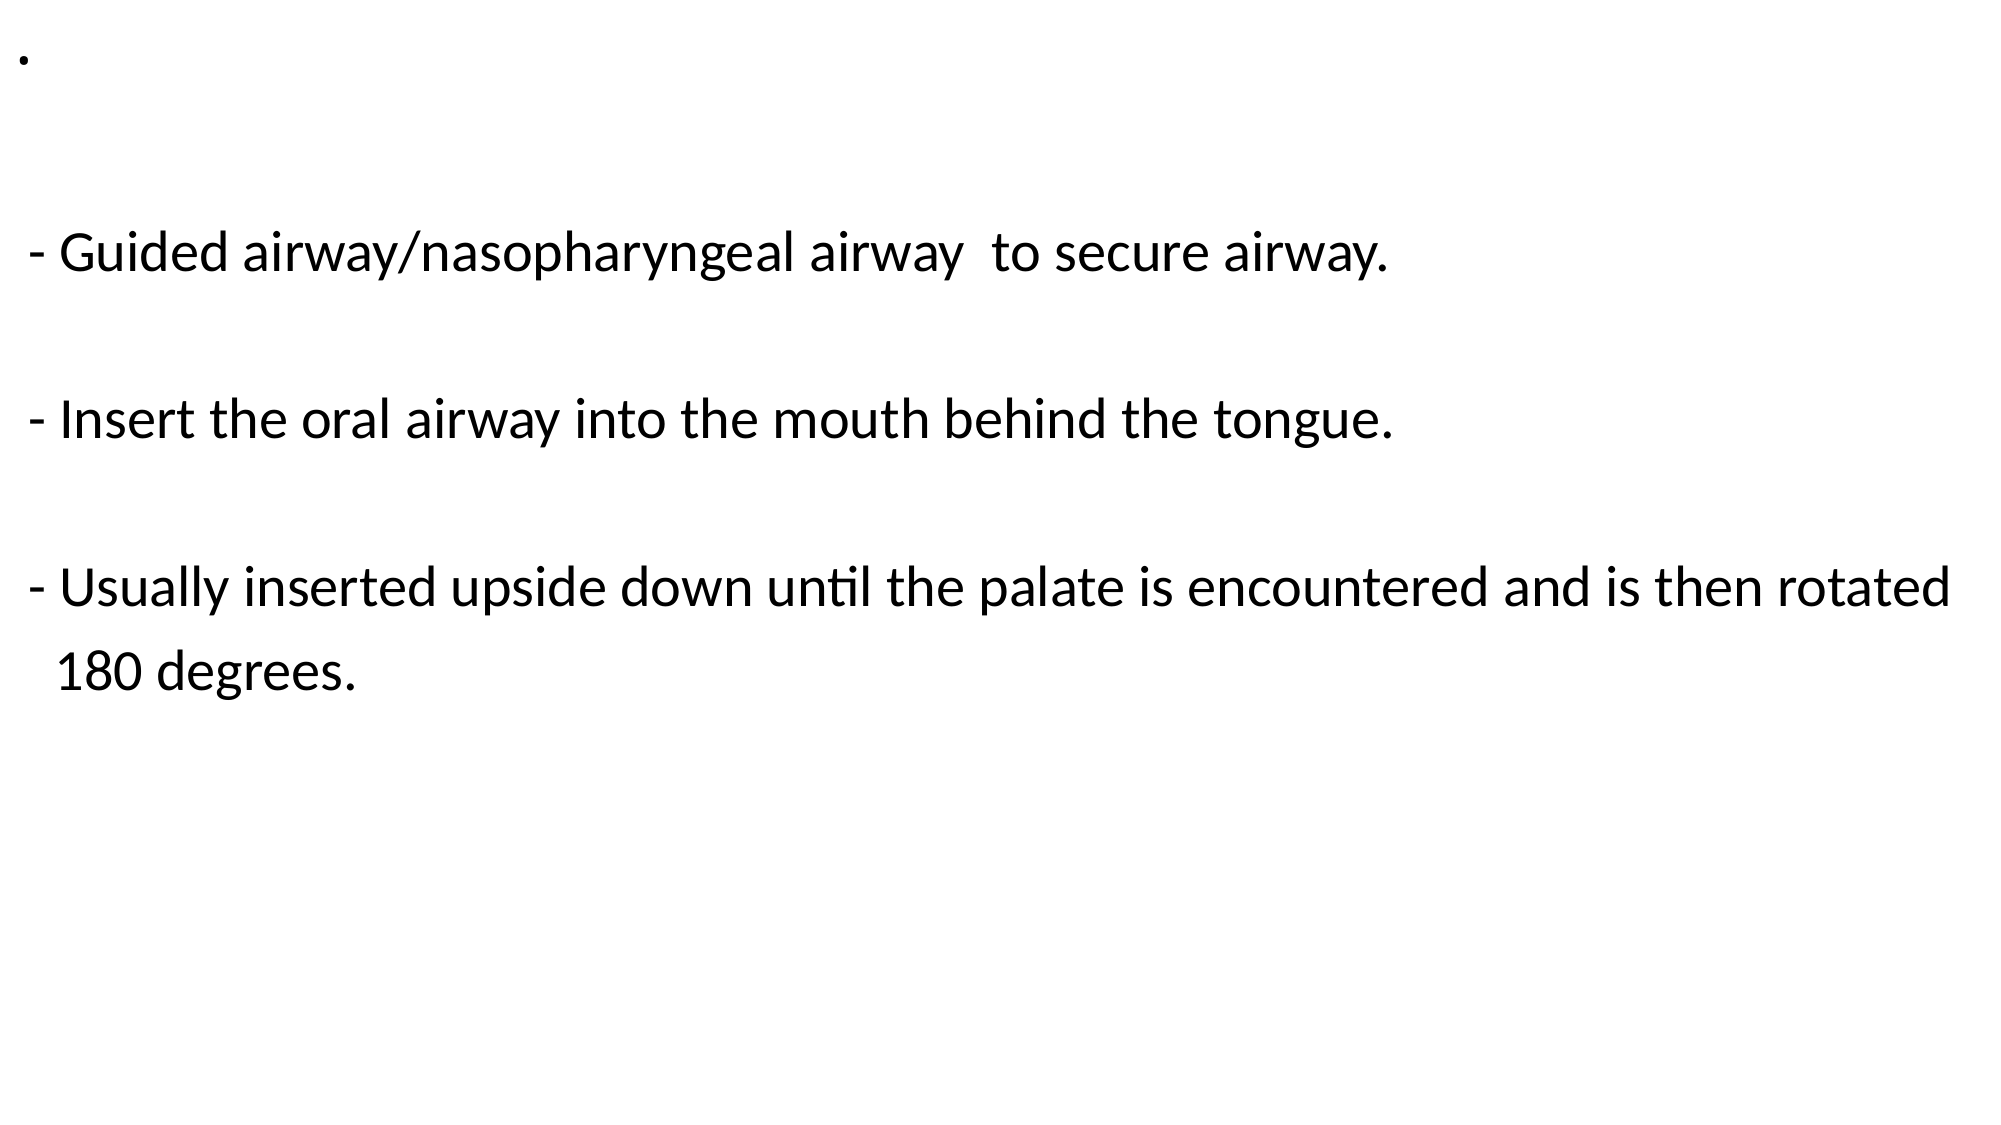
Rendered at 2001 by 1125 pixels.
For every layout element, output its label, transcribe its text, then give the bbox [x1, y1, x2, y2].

list - Guided airway/nasopharyngeal airway to secure airway. - Insert the oral airway into the mouth behind the tongue. - Usually inserted upside down until the palate is encountered and is then rotated 180 degrees. [0, 122, 2000, 1125]
title . [0, 0, 1863, 87]
